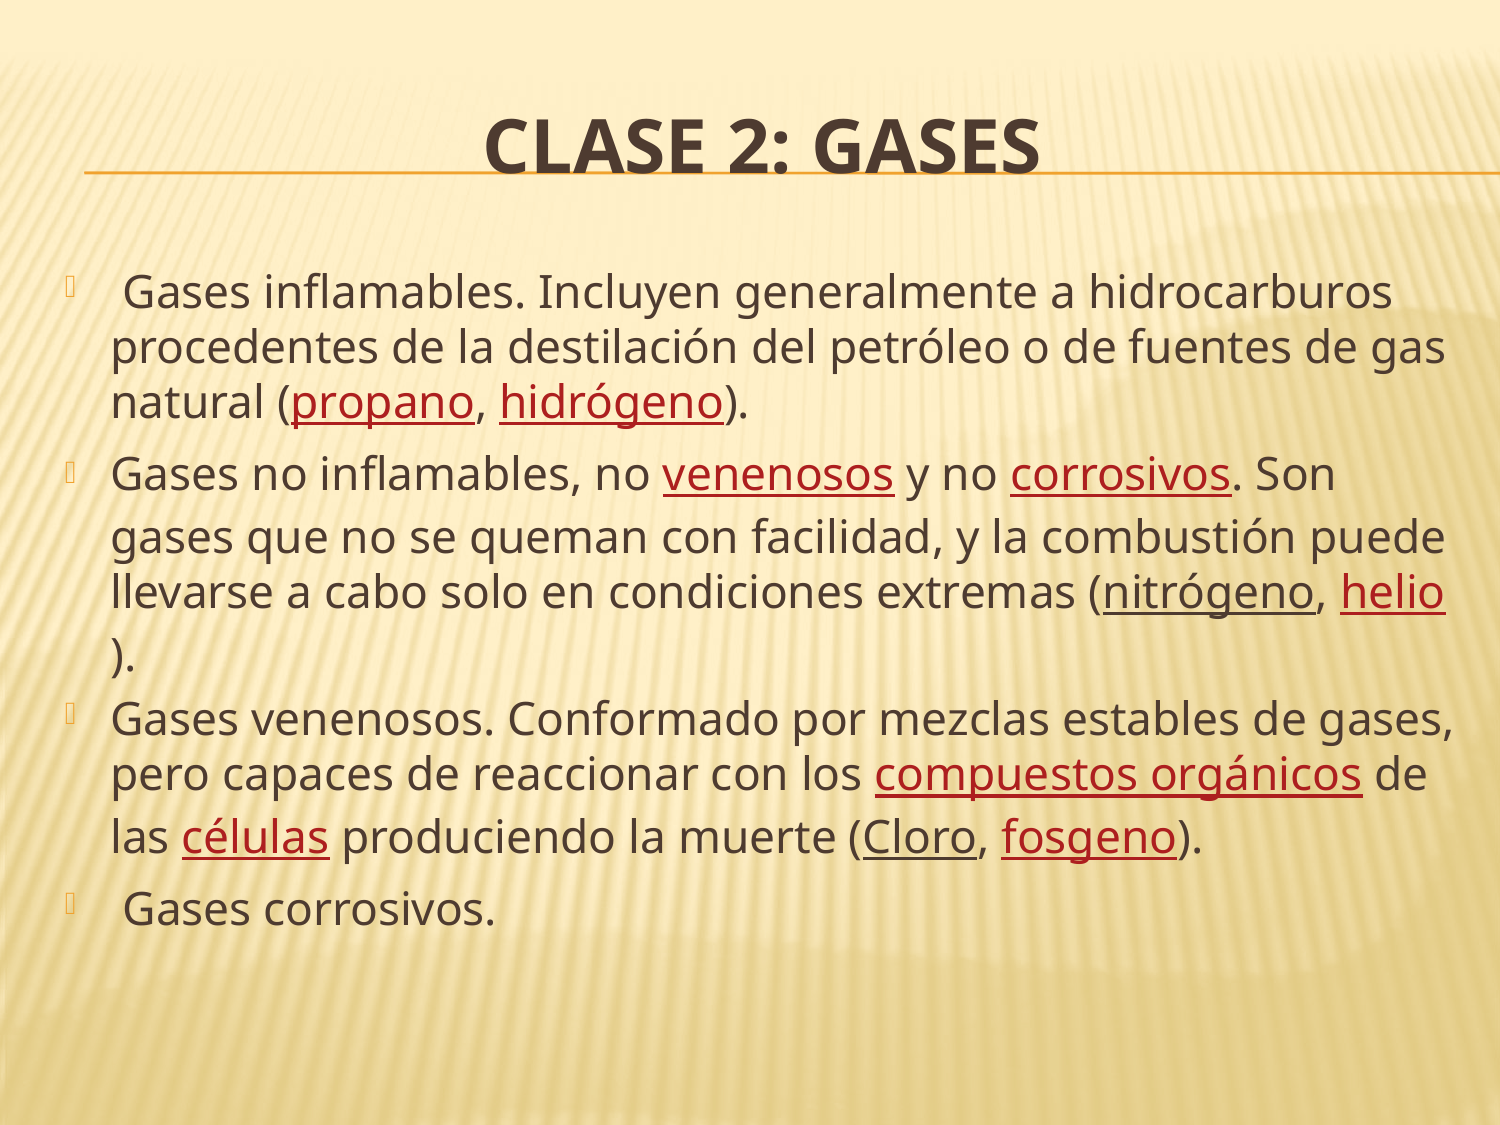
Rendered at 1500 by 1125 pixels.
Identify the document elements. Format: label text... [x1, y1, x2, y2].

list Gases inflamables. Incluyen generalmente a hidrocarburos procedentes de la destilación del petróleo o de fuentes de gas natural (propano, hidrógeno). Gases no inflamables, no venenosos y no corrosivos. Son gases que no se queman con facilidad, y la combustión puede llevarse a cabo solo en condiciones extremas (nitrógeno, helio). Gases venenosos. Conformado por mezclas estables de gases, pero capaces de reaccionar con los compuestos orgánicos de las células produciendo la muerte (Cloro, fosgeno). Gases corrosivos. [50, 254, 1475, 998]
title Clase 2: Gases [50, 75, 1475, 213]
